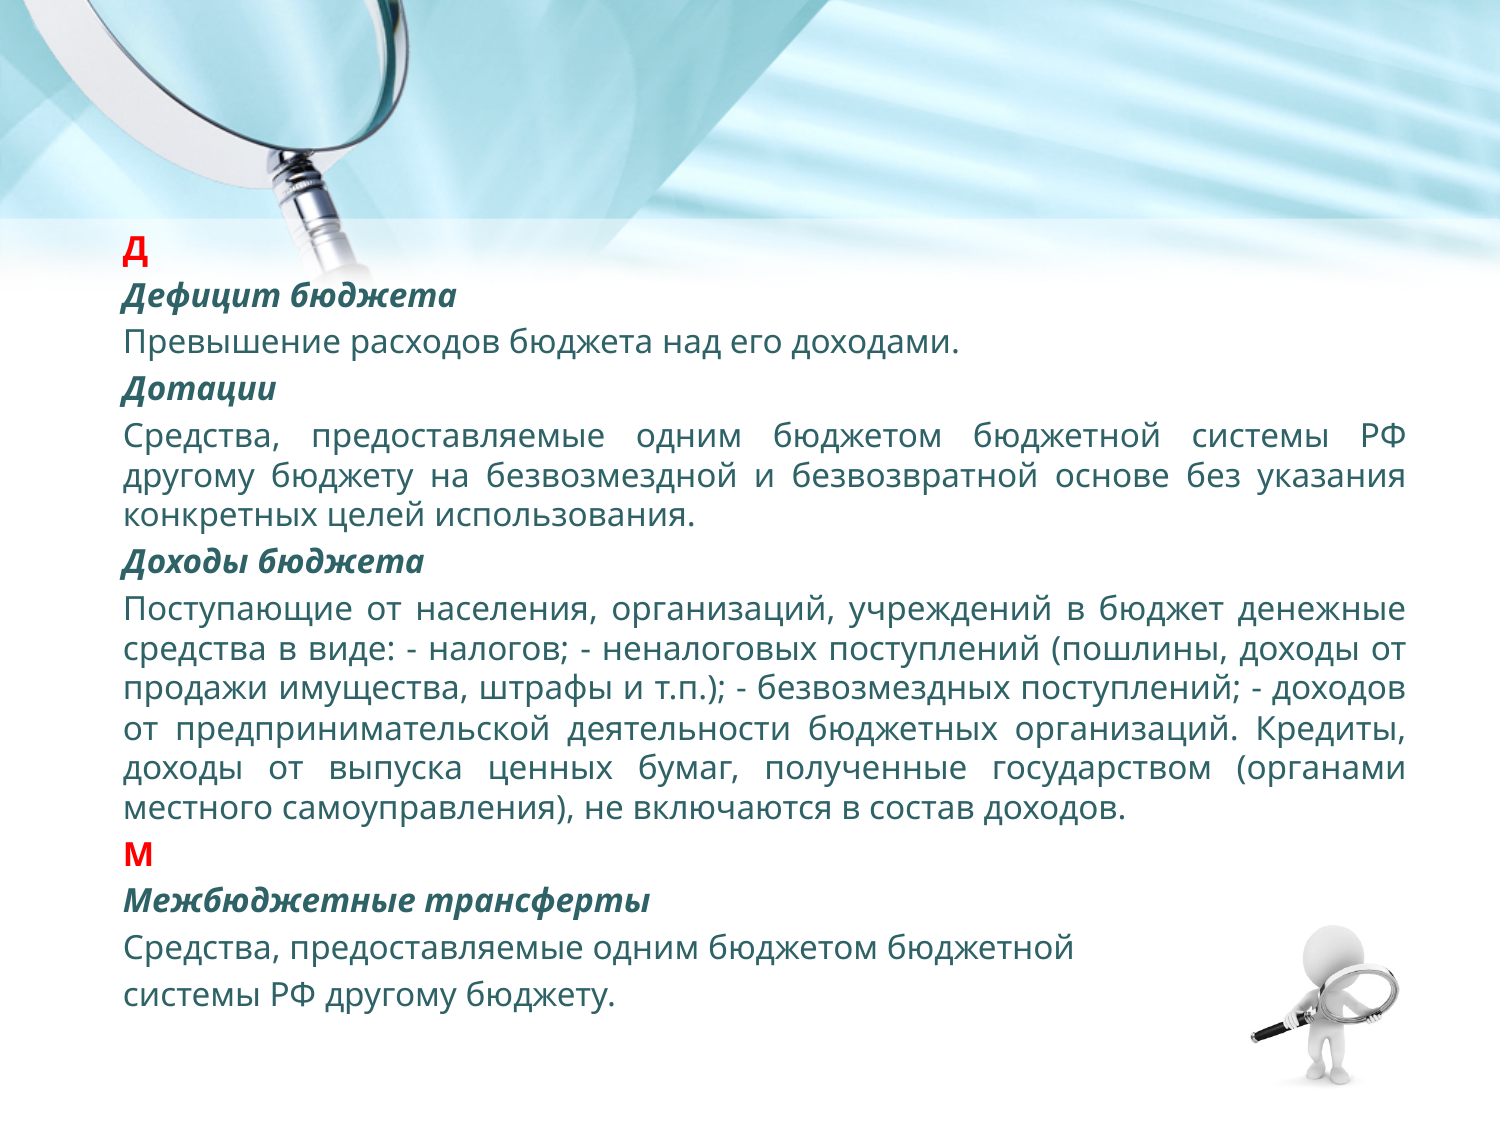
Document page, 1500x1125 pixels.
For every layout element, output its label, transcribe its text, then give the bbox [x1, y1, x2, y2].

list Д Дефицит бюджета Превышение расходов бюджета над его доходами. Дотации Средства, предоставляемые одним бюджетом бюджетной системы РФ другому бюджету на безвозмездной и безвозвратной основе без указания конкретных целей использования. Доходы бюджета Поступающие от населения, организаций, учреждений в бюджет денежные средства в виде: - налогов; - неналоговых поступлений (пошлины, доходы от продажи имущества, штрафы и т.п.); - безвозмездных поступлений; - доходов от предпринимательской деятельности бюджетных организаций. Кредиты, доходы от выпуска ценных бумаг, полученные государством (органами местного самоуправления), не включаются в состав доходов. М Межбюджетные трансферты Средства, предоставляемые одним бюджетом бюджетной системы РФ другому бюджету. [100, 219, 1424, 1071]
picture [0, 0, 1500, 1125]
